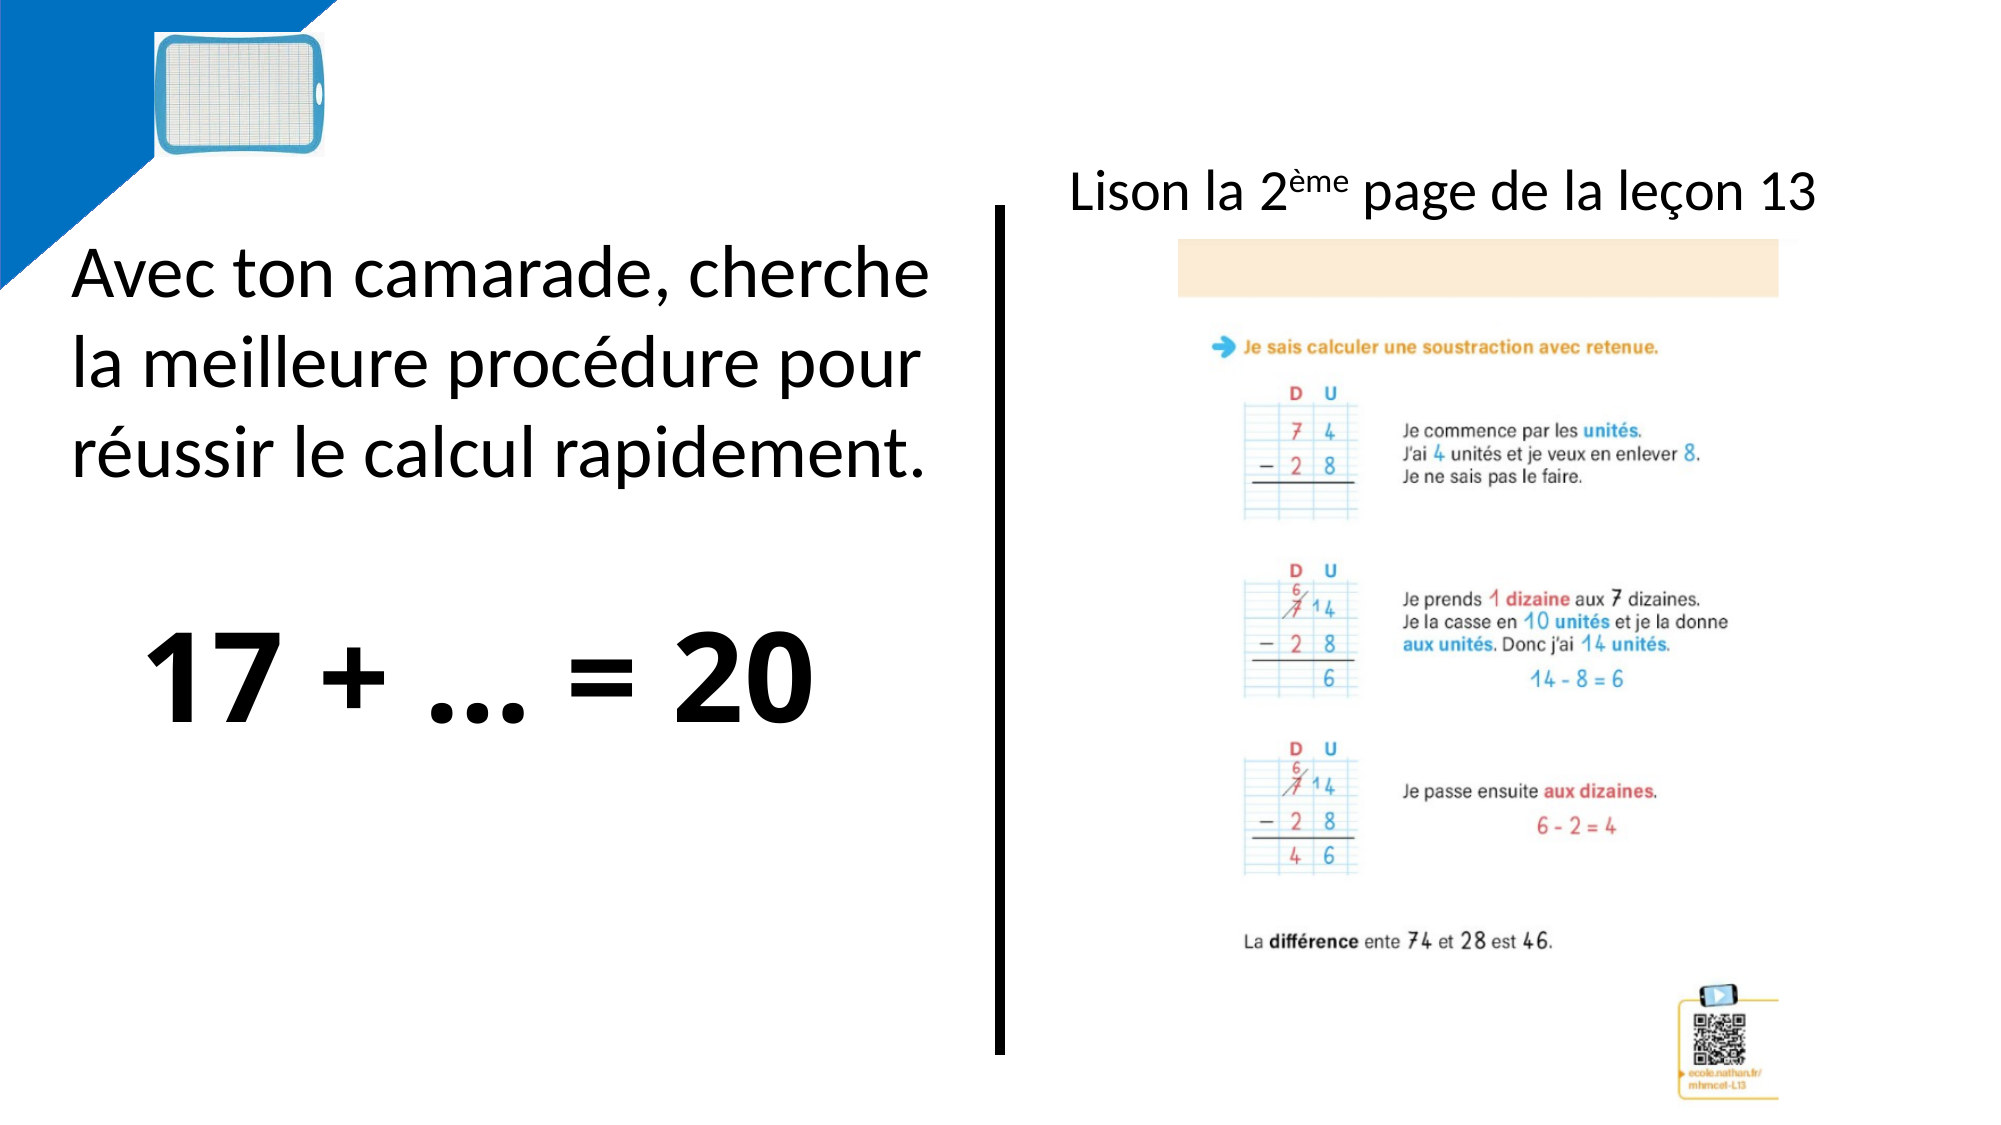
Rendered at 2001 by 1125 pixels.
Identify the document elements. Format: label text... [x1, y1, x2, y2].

picture [154, 32, 325, 157]
text_box Lison la 2ème page de la leçon 13 [1055, 144, 1876, 230]
picture [1178, 239, 1798, 1108]
text_box [0, 0, 337, 290]
text_box Avec ton camarade, cherche la meilleure procédure pour réussir le calcul rapidement. [56, 214, 979, 500]
text_box 17 + … = 20 [76, 590, 880, 755]
